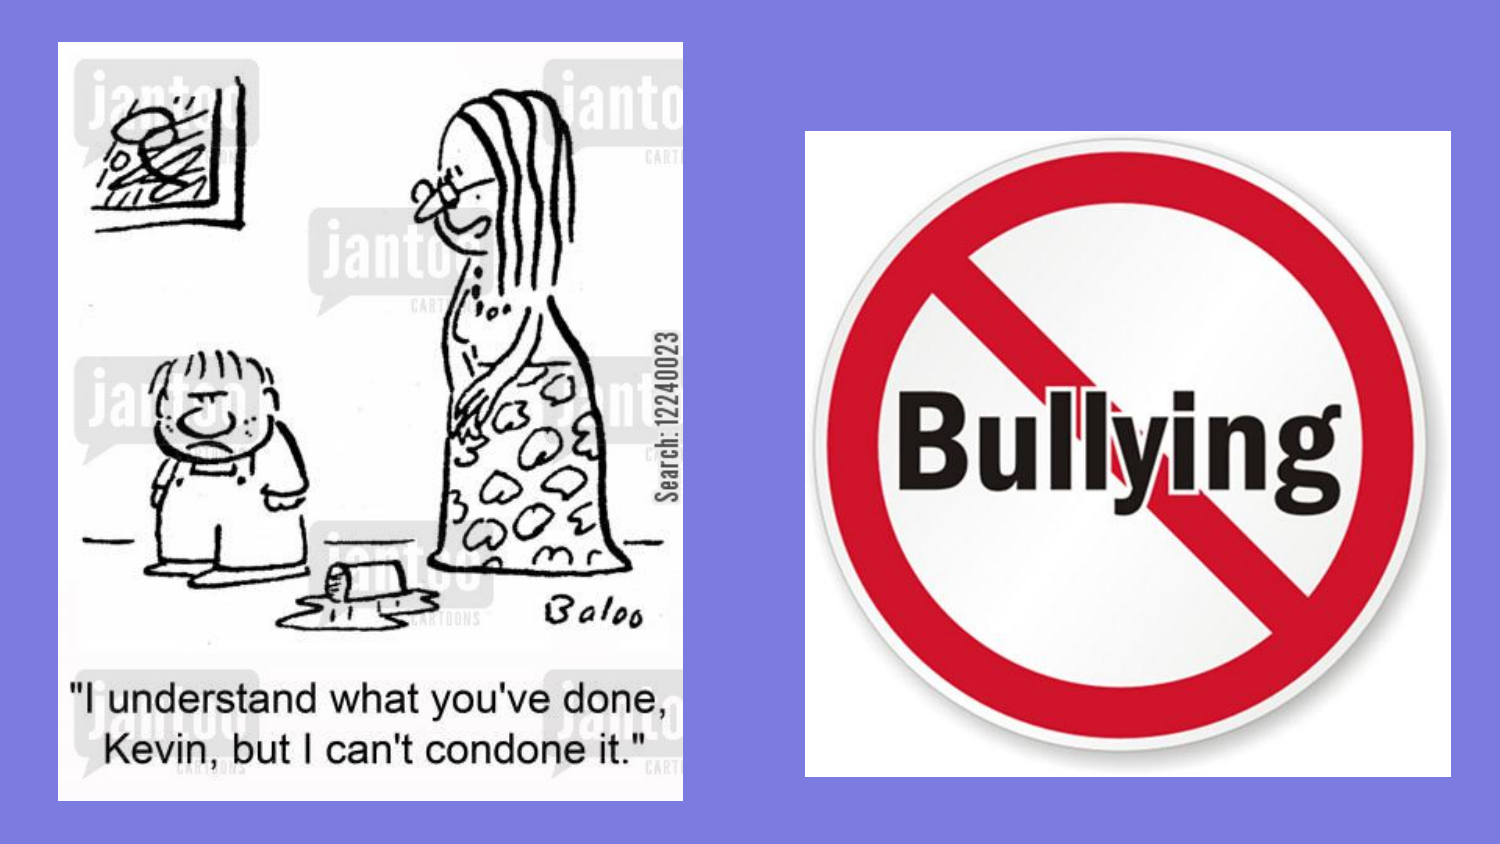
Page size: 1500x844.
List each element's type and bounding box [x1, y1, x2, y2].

picture [804, 131, 1451, 777]
picture [57, 42, 684, 801]
